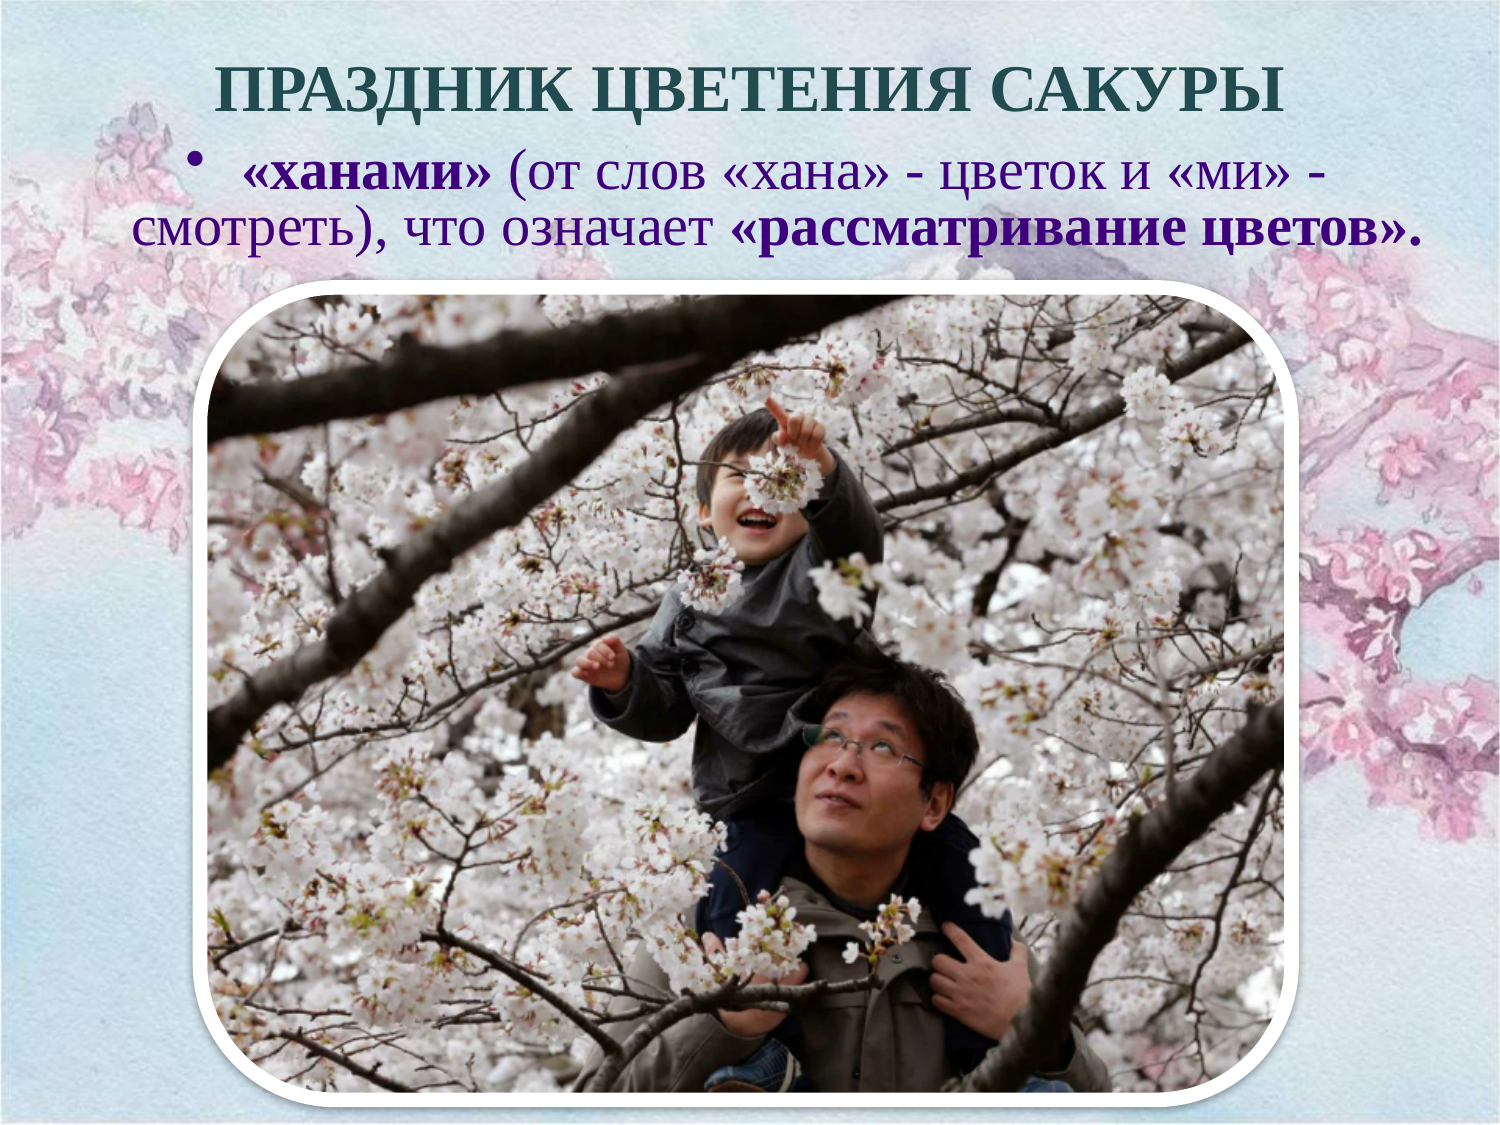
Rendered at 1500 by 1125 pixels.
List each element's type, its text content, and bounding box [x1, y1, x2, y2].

text_box «ханами» (от слов «хана» - цветок и «ми» - смотреть), что означает «рассматривание цветов». [49, 137, 1463, 944]
text_box ПРАЗДНИК ЦВЕТЕНИЯ САКУРЫ [112, 37, 1388, 133]
picture [0, 0, 1500, 1125]
